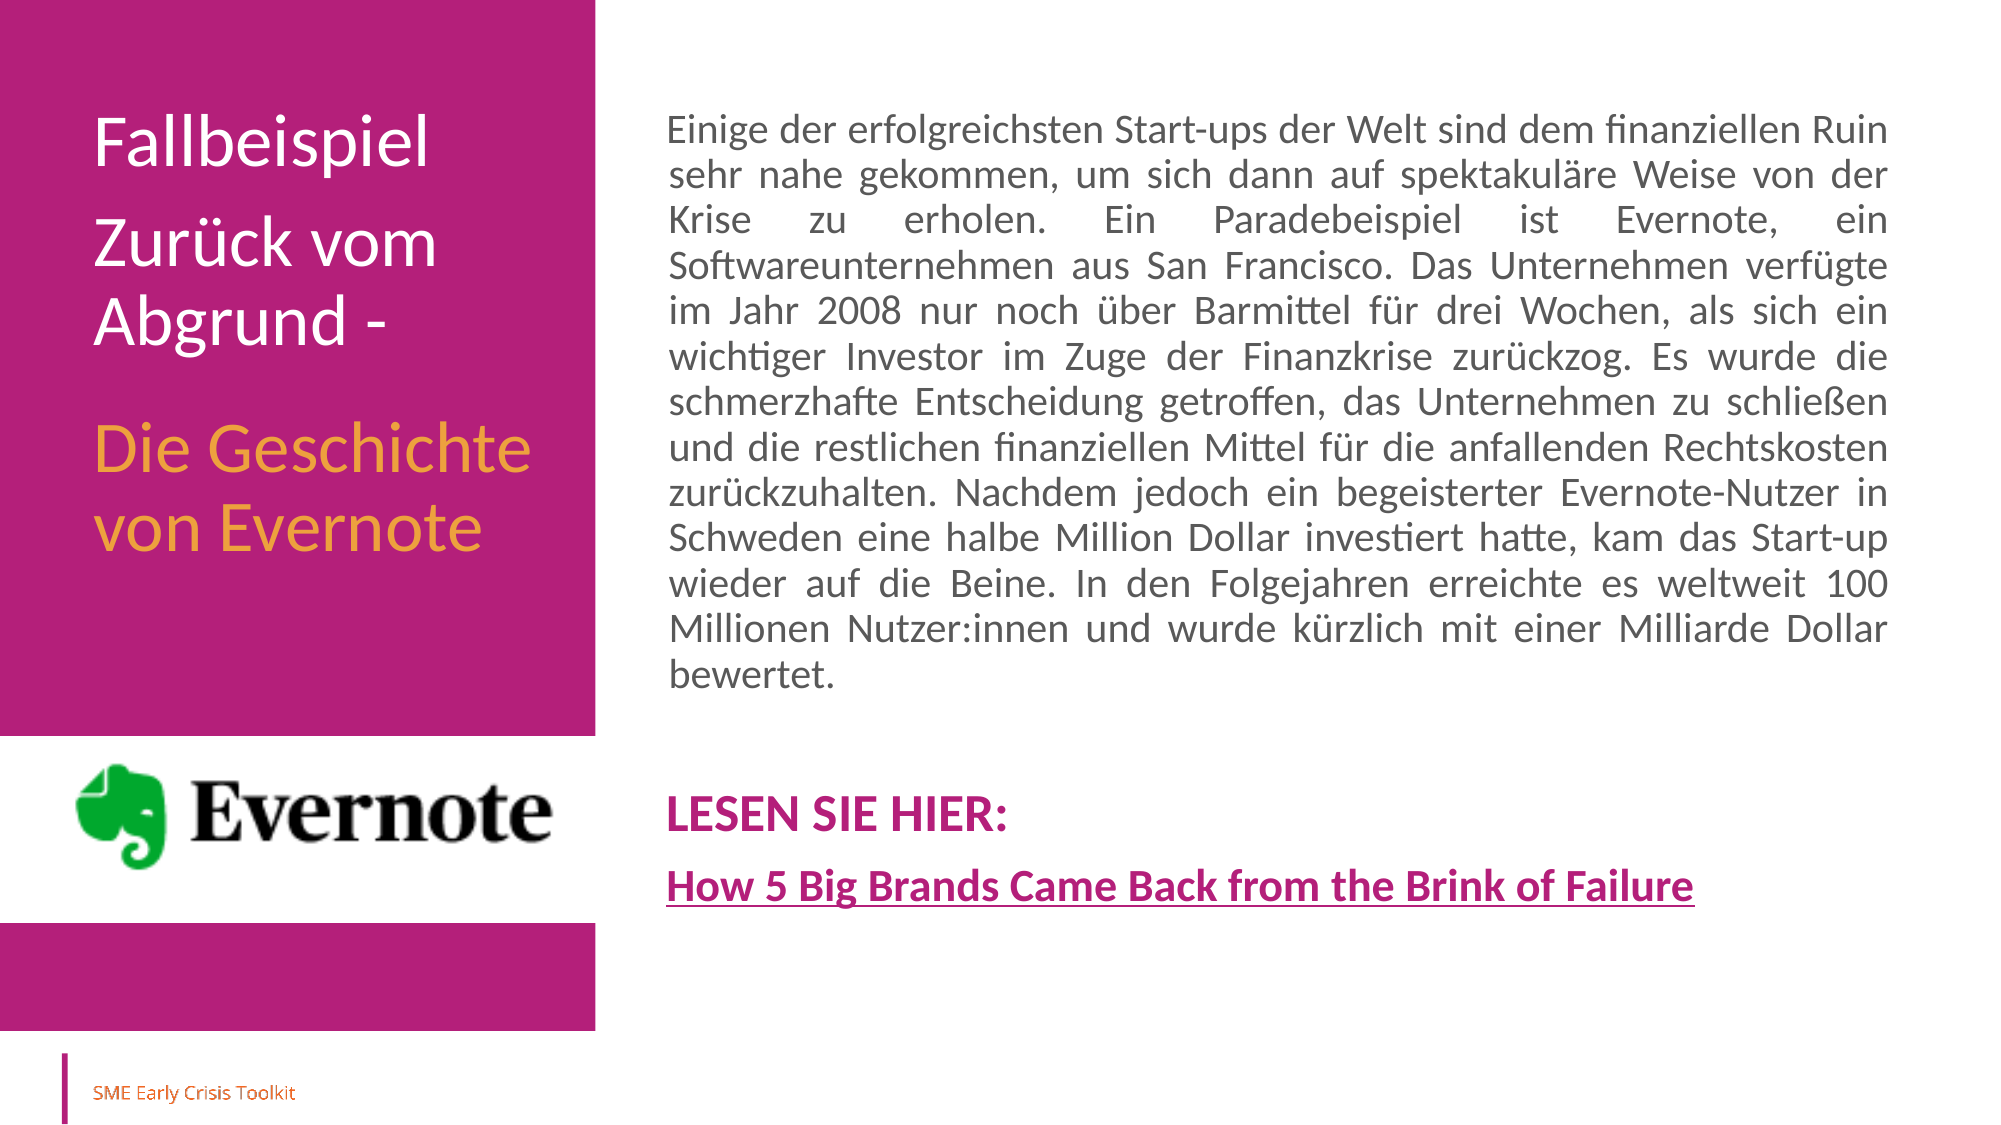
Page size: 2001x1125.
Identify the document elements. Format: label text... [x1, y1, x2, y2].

picture [83, 1080, 295, 1104]
text_box [0, 0, 596, 736]
picture [0, 736, 611, 923]
list Einige der erfolgreichsten Start-ups der Welt sind dem finanziellen Ruin sehr nahe gekommen, um sich dann auf spektakuläre Weise von der Krise zu erholen. Ein Paradebeispiel ist Evernote, ein Softwareunternehmen aus San Francisco. Das Unternehmen verfügte im Jahr 2008 nur noch über Barmittel für drei Wochen, als sich ein wichtiger Investor im Zuge der Finanzkrise zurückzog. Es wurde die schmerzhafte Entscheidung getroffen, das Unternehmen zu schließen und die restlichen finanziellen Mittel für die anfallenden Rechtskosten zurückzuhalten. Nachdem jedoch ein begeisterter Evernote-Nutzer in Schweden eine halbe Million Dollar investiert hatte, kam das Start-up wieder auf die Beine. In den Folgejahren erreichte es weltweit 100 Millionen Nutzer:innen und wurde kürzlich mit einer Milliarde Dollar bewertet. LESEN SIE HIER: How 5 Big Brands Came Back from the Brink of Failure [651, 99, 1904, 923]
list Fallbeispiel Zurück vom Abgrund - Die Geschichte von Evernote [78, 93, 570, 628]
text_box [0, 923, 596, 1032]
